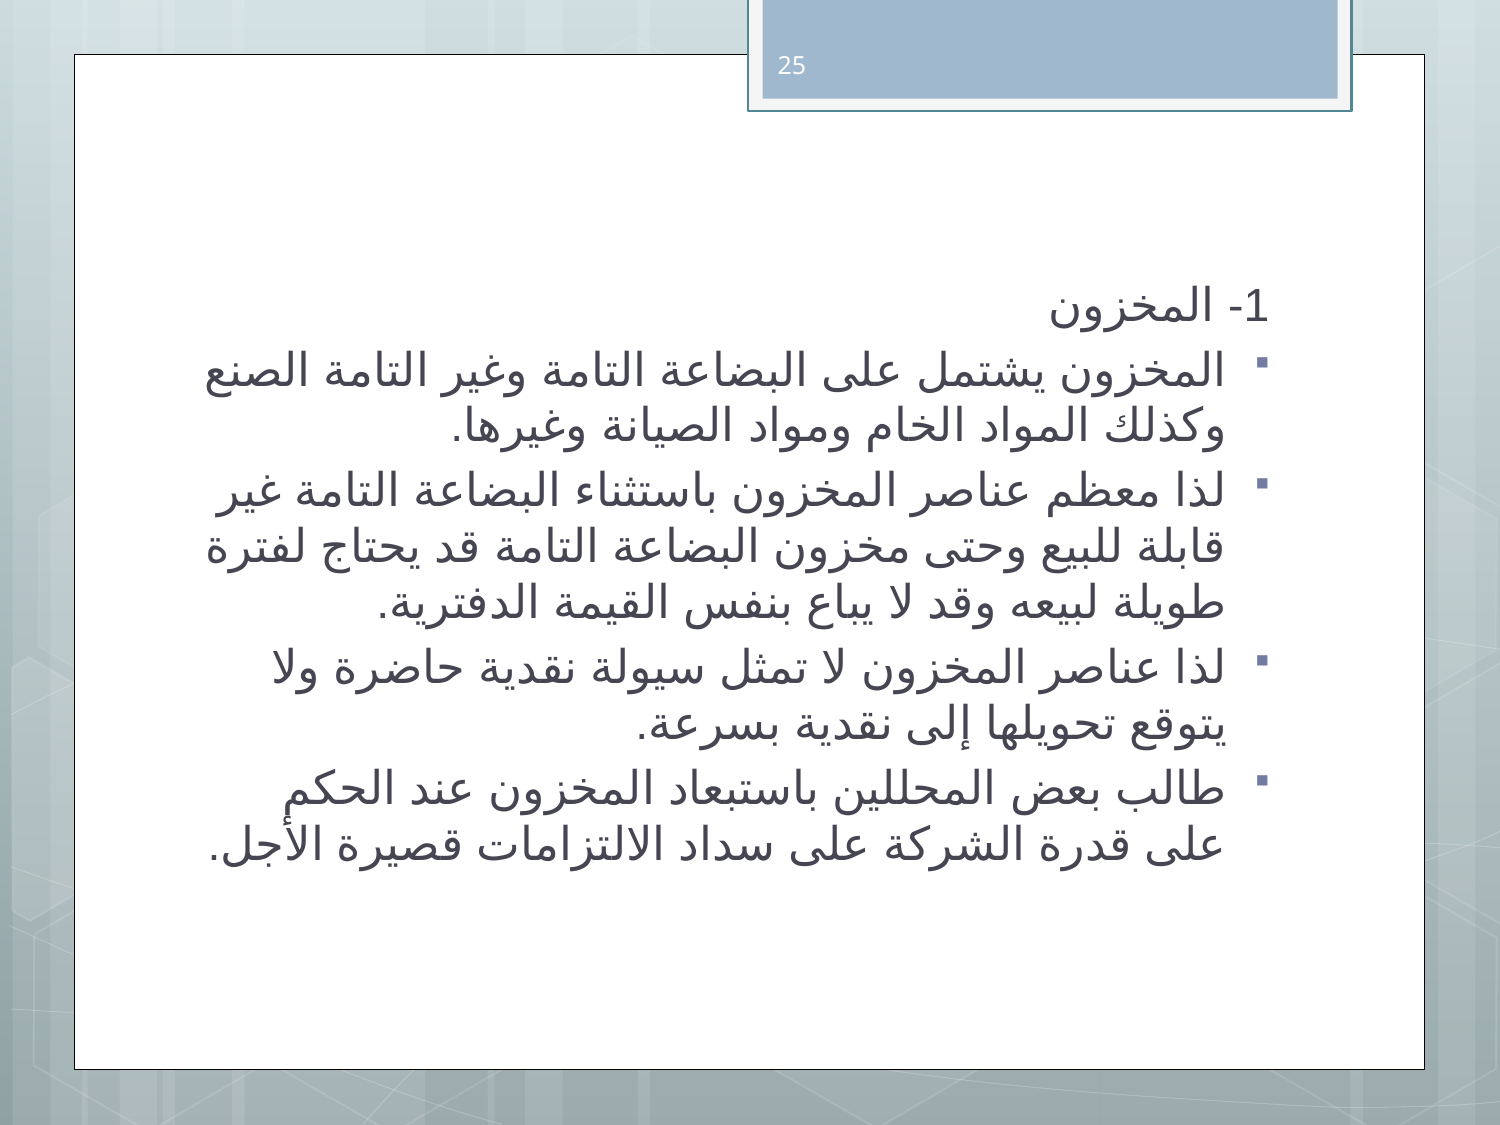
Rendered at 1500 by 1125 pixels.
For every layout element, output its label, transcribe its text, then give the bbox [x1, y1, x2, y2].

slide_number 25 [762, 36, 982, 97]
list 1- المخزون المخزون يشتمل على البضاعة التامة وغير التامة الصنع وكذلك المواد الخام ومواد الصيانة وغيرها. لذا معظم عناصر المخزون باستثناء البضاعة التامة غير قابلة للبيع وحتى مخزون البضاعة التامة قد يحتاج لفترة طويلة لبيعه وقد لا يباع بنفس القيمة الدفترية. لذا عناصر المخزون لا تمثل سيولة نقدية حاضرة ولا يتوقع تحويلها إلى نقدية بسرعة. طالب بعض المحللين باستبعاد المخزون عند الحكم على قدرة الشركة على سداد الالتزامات قصيرة الأجل. [183, 267, 1295, 922]
